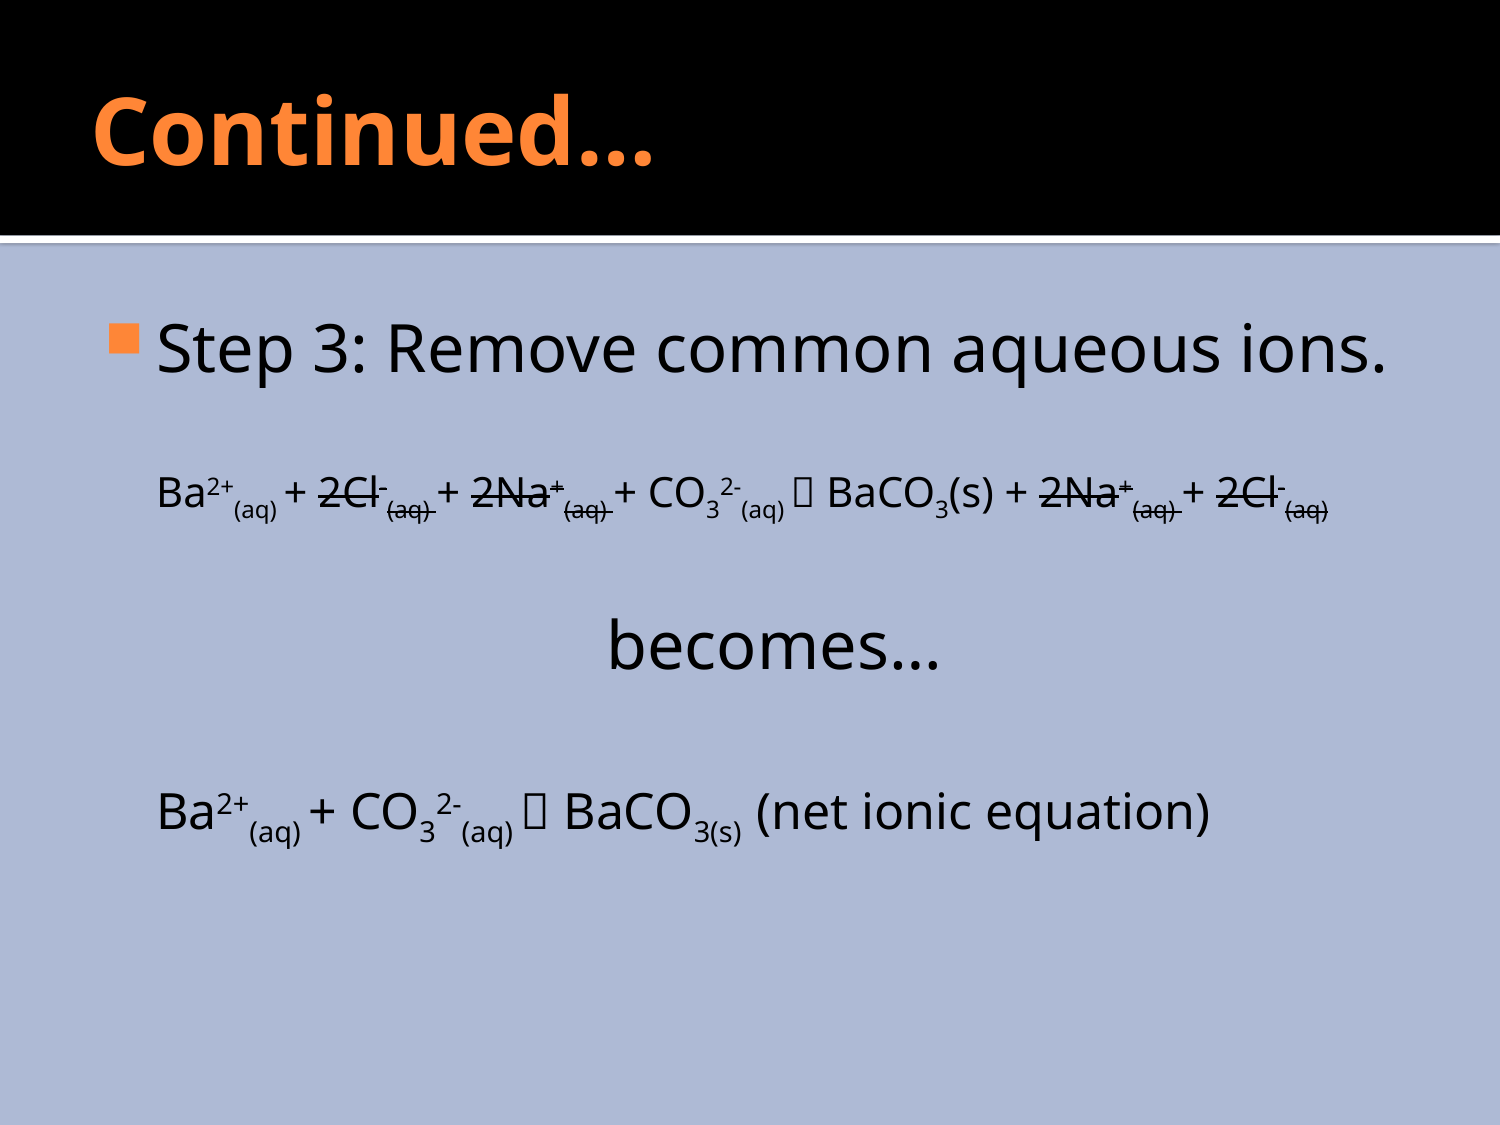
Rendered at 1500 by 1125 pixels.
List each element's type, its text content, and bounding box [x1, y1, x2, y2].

title Continued… [75, 25, 1425, 231]
list Step 3: Remove common aqueous ions. Ba2+(aq) + 2Cl-(aq) + 2Na+(aq) + CO32-(aq)  BaCO3(s) + 2Na+(aq) + 2Cl-(aq) becomes… Ba2+(aq) + CO32-(aq)  BaCO3(s) (net ionic equation) [75, 291, 1425, 1050]
